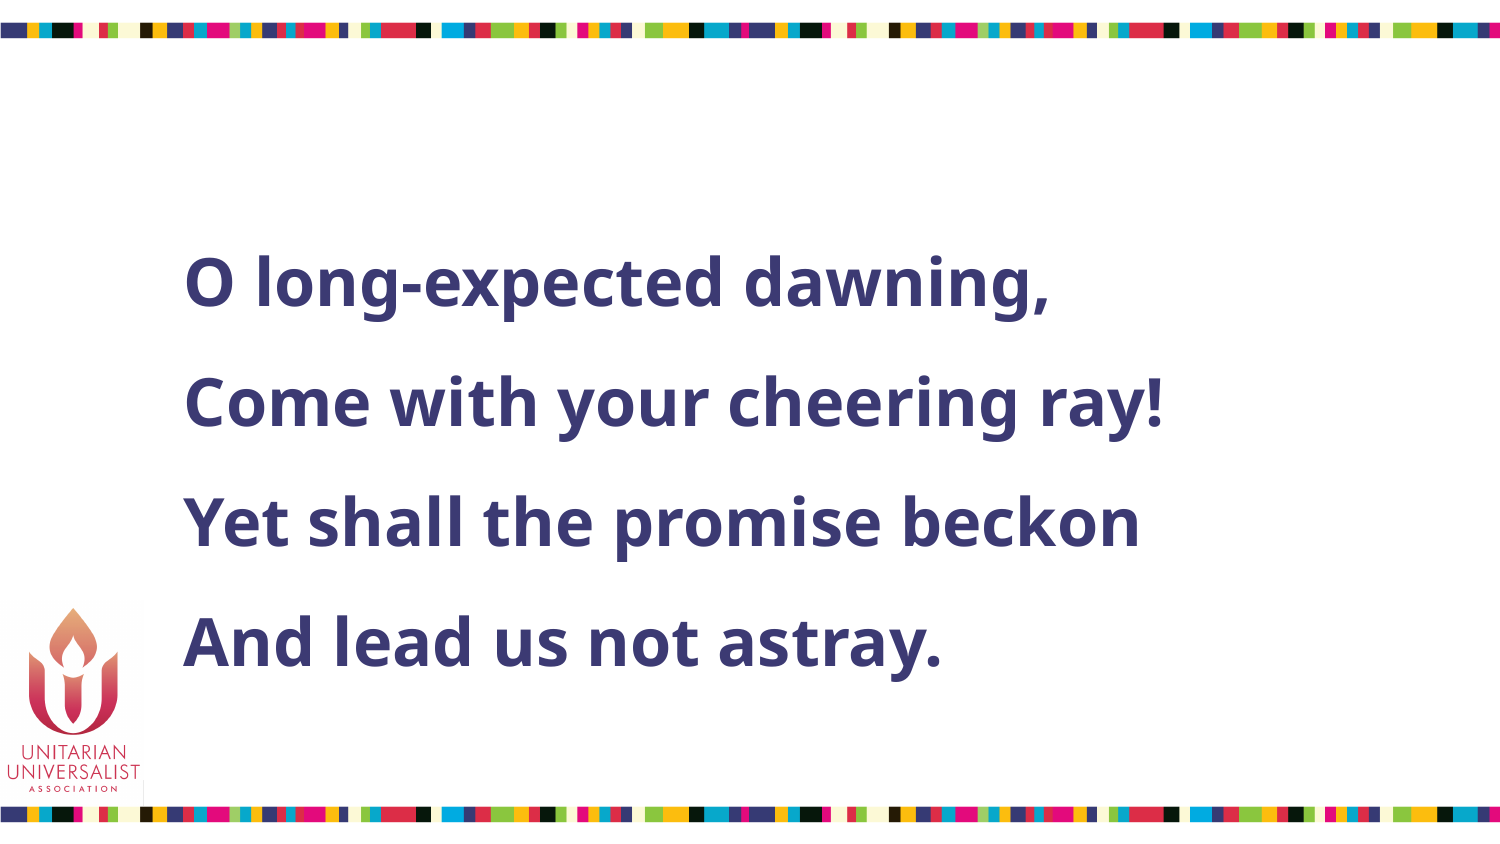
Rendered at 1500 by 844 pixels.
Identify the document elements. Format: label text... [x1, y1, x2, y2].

text_box O long-expected dawning, Come with your cheering ray! Yet shall the promise beckon And lead us not astray. [168, 184, 1421, 695]
picture [0, 600, 1500, 824]
picture [0, 22, 1500, 40]
